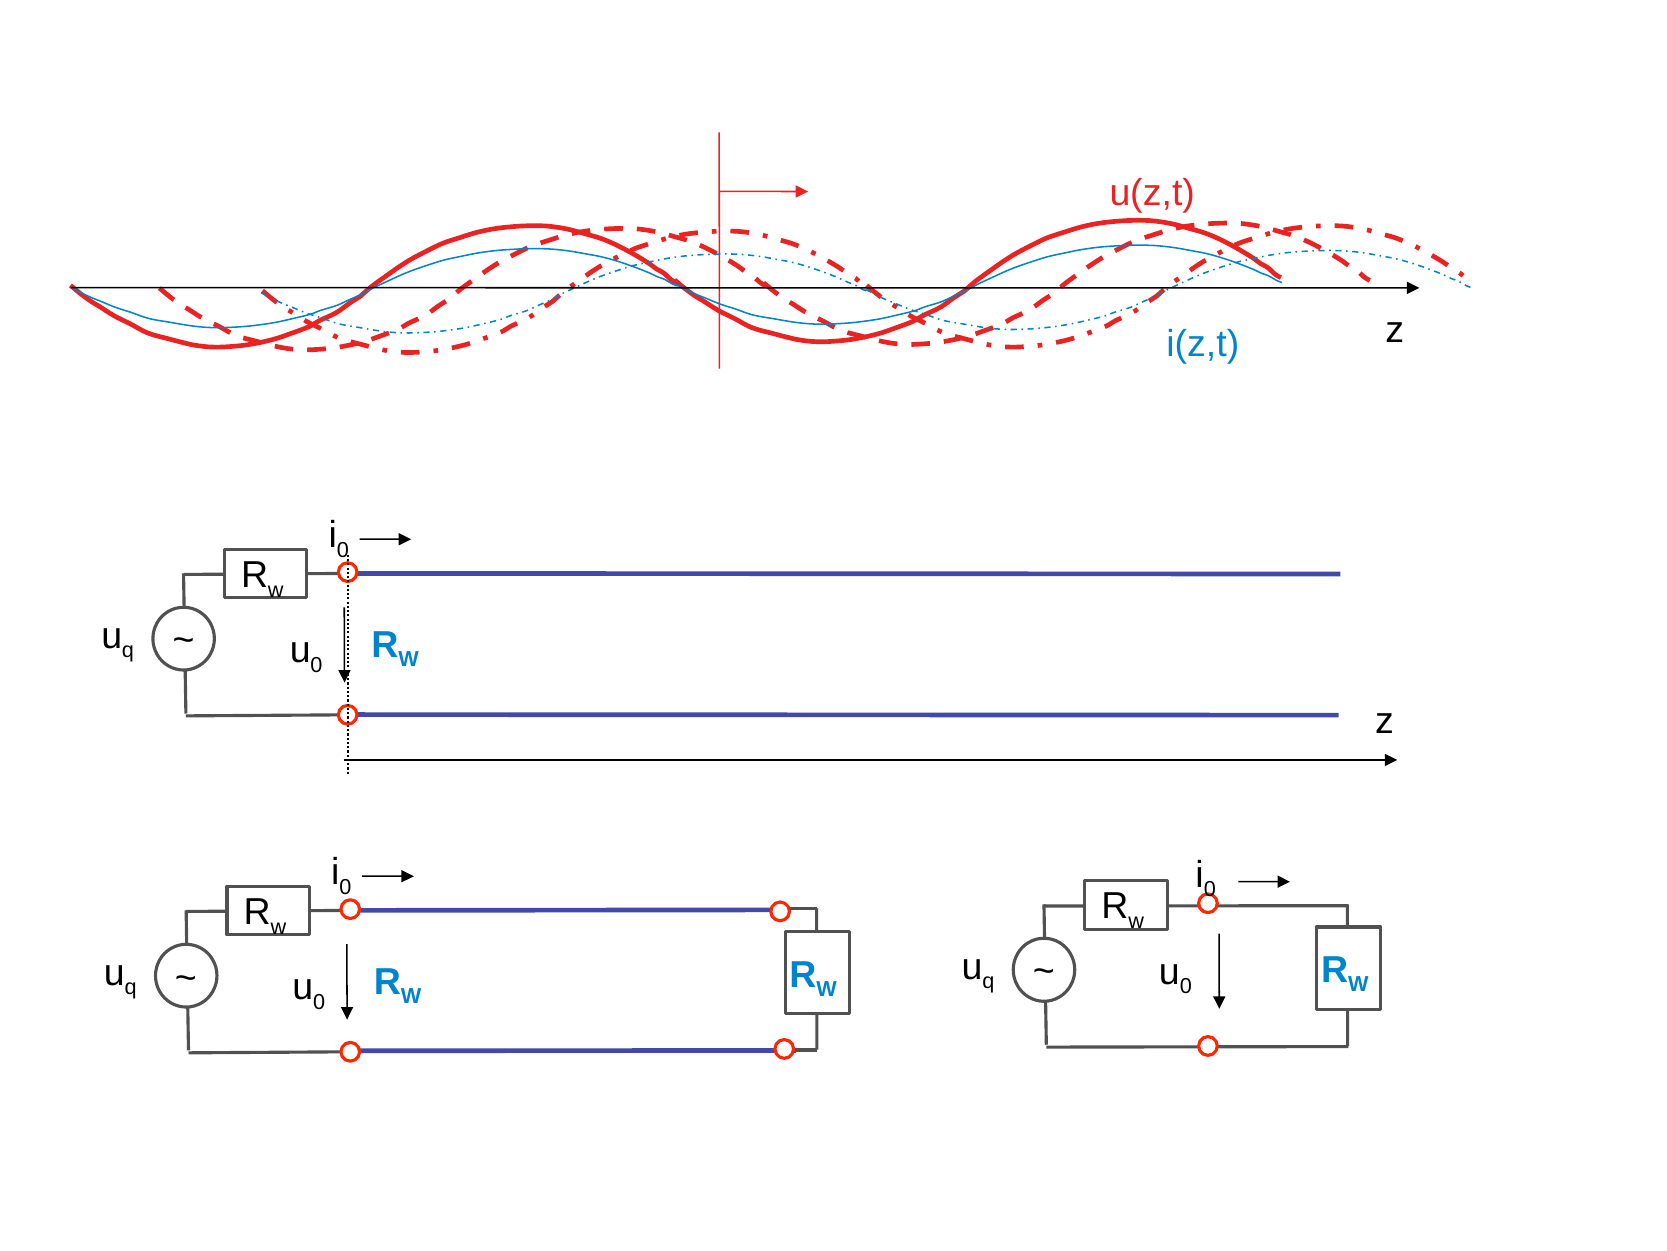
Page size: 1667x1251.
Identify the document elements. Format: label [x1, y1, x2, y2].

text_box [87, 501, 1407, 776]
text_box [89, 838, 852, 1062]
text_box [70, 132, 1474, 371]
text_box [947, 841, 1384, 1056]
